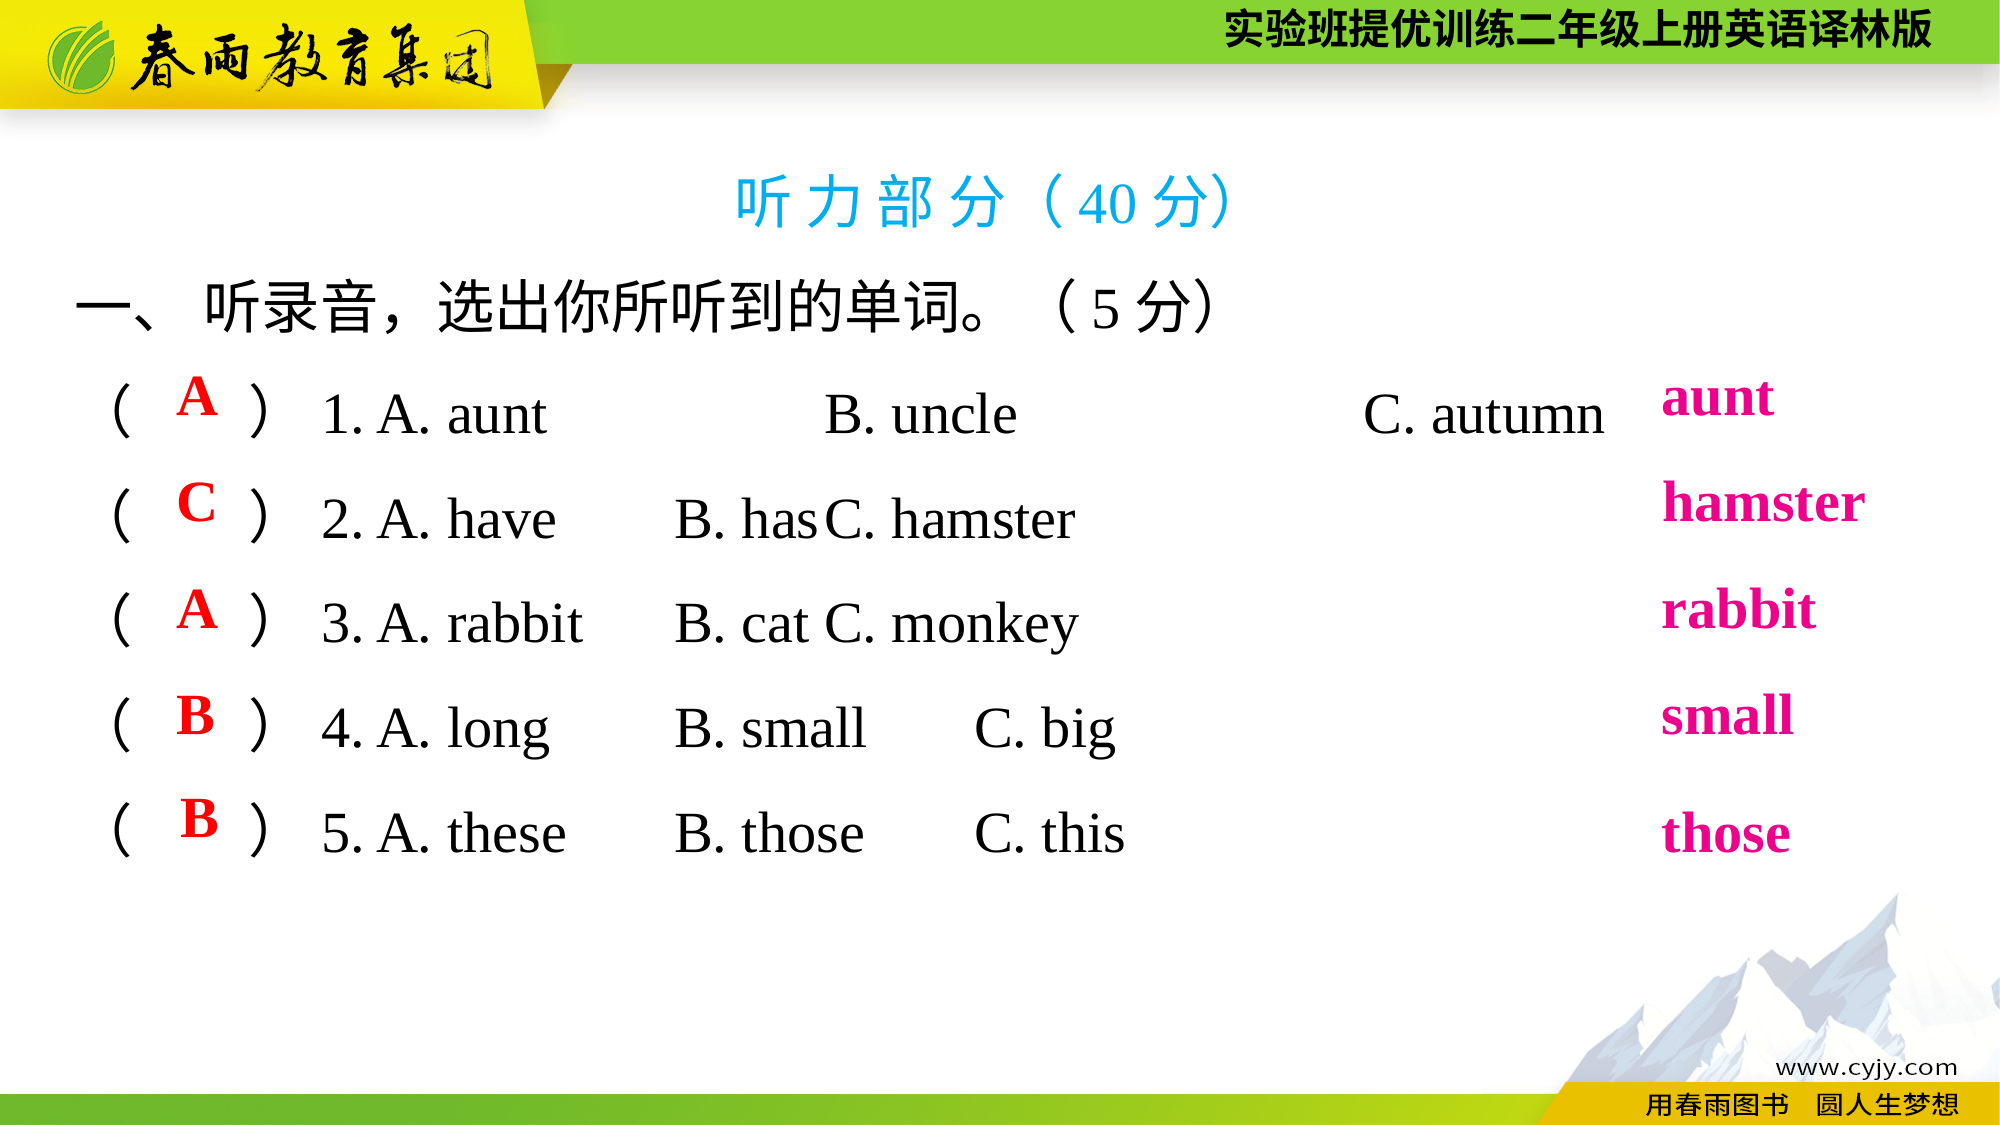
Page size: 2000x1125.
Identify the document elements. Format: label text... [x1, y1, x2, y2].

text_box rabbit [1647, 562, 1833, 648]
text_box B [161, 668, 231, 754]
text_box A [161, 349, 234, 435]
text_box A [161, 562, 234, 648]
picture [0, 0, 2000, 1125]
text_box C [161, 456, 249, 541]
text_box those [1646, 786, 1807, 872]
text_box aunt [1646, 349, 1791, 435]
text_box small [1646, 668, 1810, 754]
list 听 力 部 分（40分） 一、 听录音，选出你所听到的单词。（5分） （ ）1. A. aunt B. uncle C. autumn （ ）2. A. have B. has C. hamster （ ）3. A. rabbit B. cat C. monkey （ ）4. A. long B. small C. big （ ）5. A. these B. those C. this [59, 122, 1944, 880]
text_box B [165, 772, 235, 857]
text_box hamster [1647, 456, 1882, 541]
